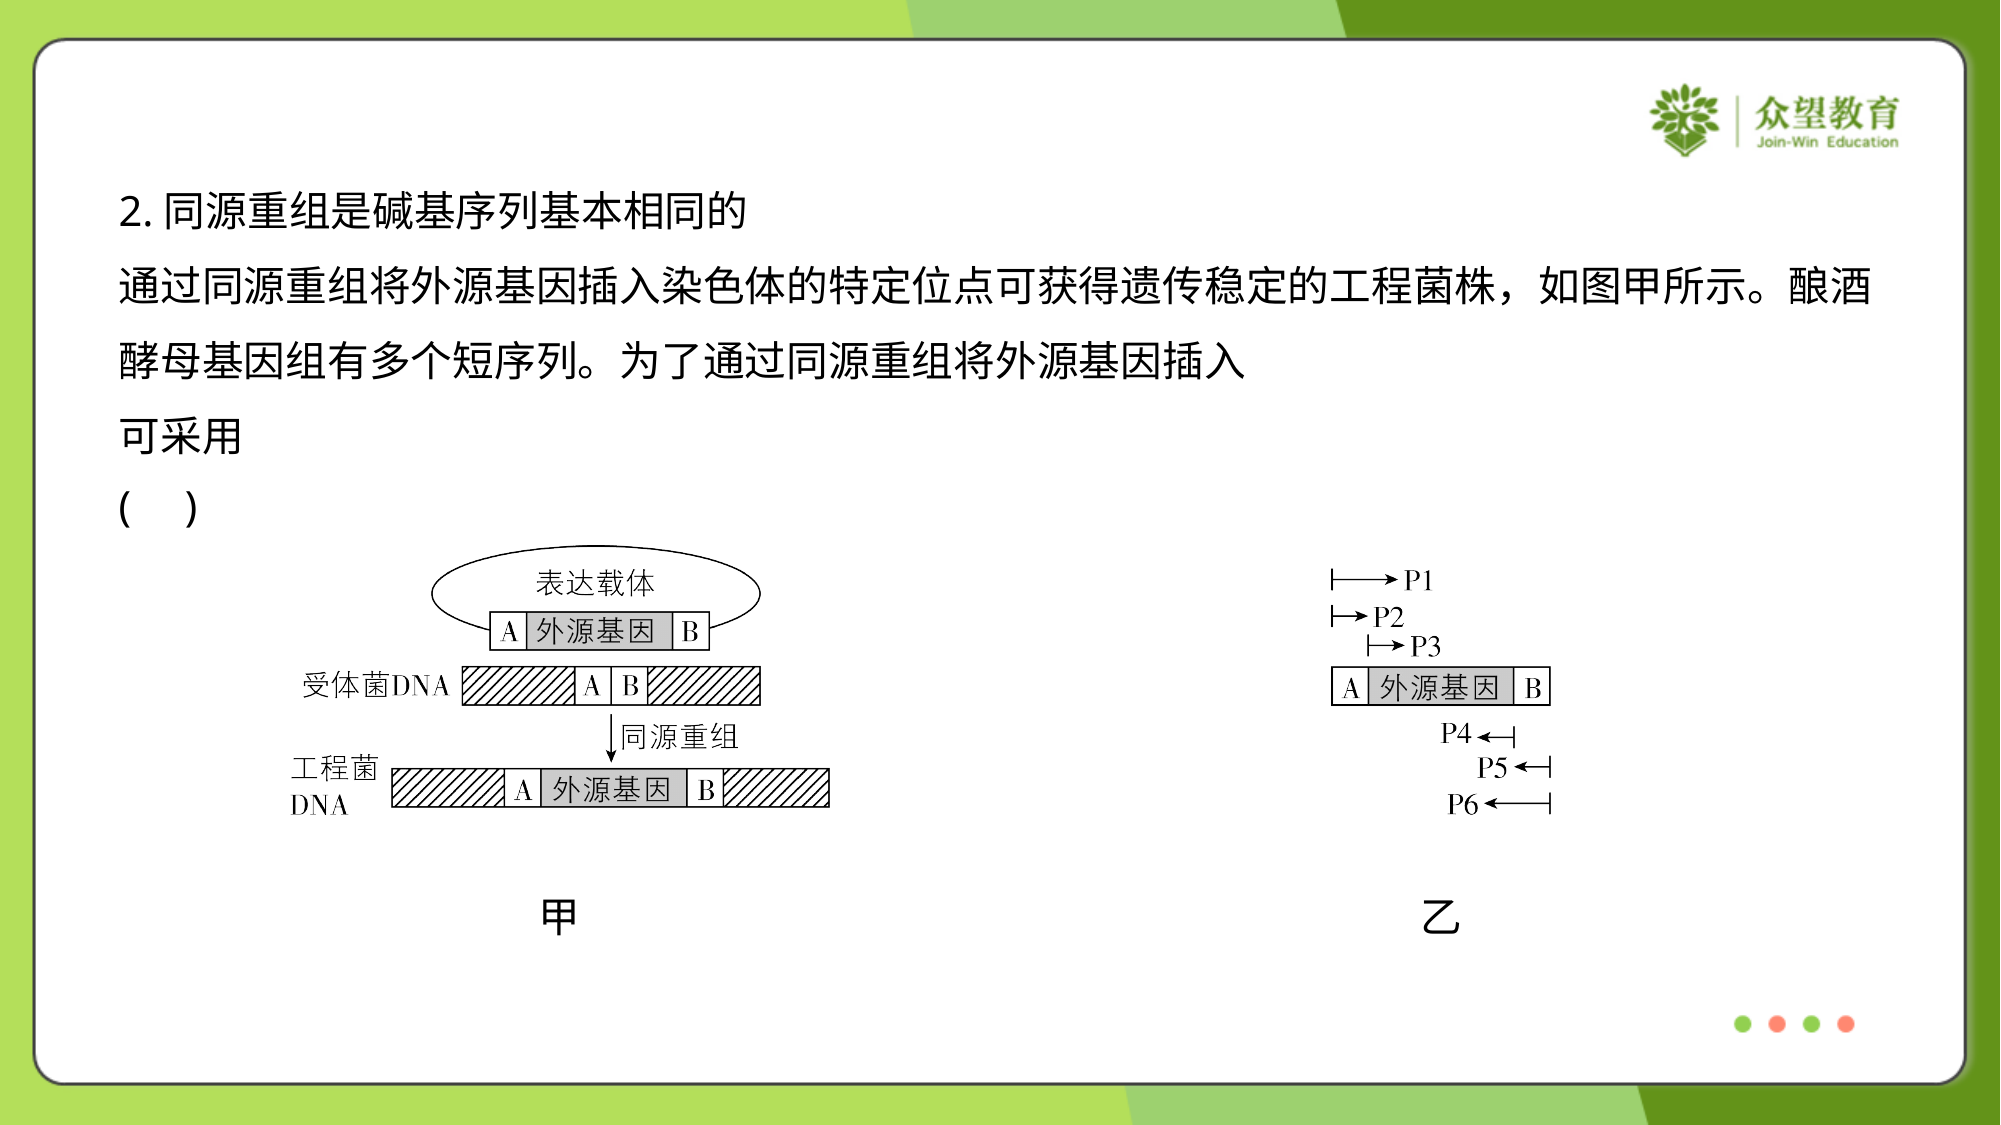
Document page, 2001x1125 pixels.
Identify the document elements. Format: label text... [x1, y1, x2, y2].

text_box 乙 [1415, 865, 1467, 1000]
text_box 甲 [533, 865, 585, 1000]
picture [0, 0, 2000, 1125]
